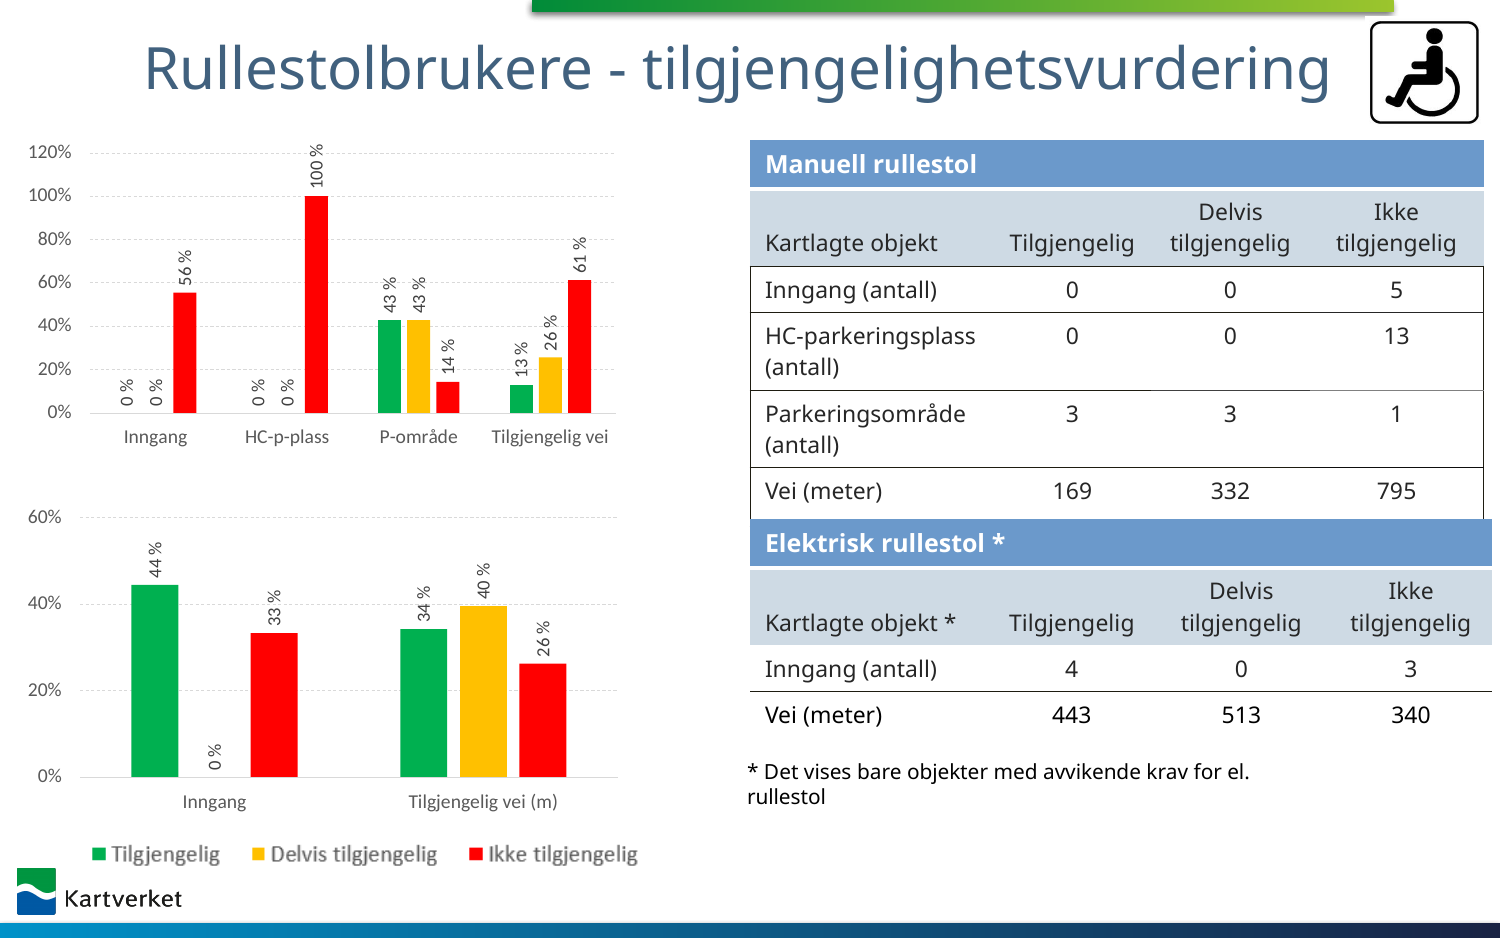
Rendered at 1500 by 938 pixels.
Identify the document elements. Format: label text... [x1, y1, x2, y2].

table_cell Tilgjengelig [994, 191, 1151, 266]
table_cell Kartlagte objekt [750, 191, 994, 266]
picture [20, 135, 629, 457]
table_cell Parkeringsområde (antall) [751, 391, 994, 467]
table_cell 513 [1153, 692, 1330, 738]
table_cell 0 [1153, 645, 1330, 691]
table_cell Tilgjengelig [991, 570, 1153, 645]
picture [1365, 16, 1484, 129]
table_cell 3 [1330, 645, 1492, 691]
table_cell 340 [1330, 692, 1492, 738]
table_cell 0 [994, 267, 1151, 312]
table_cell 5 [1310, 267, 1483, 312]
table_cell Delvis tilgjengelig [1153, 570, 1330, 645]
table_cell Vei (meter) [750, 692, 991, 738]
table_cell Kartlagte objekt * [750, 570, 991, 645]
table_cell 4 [991, 645, 1153, 691]
table_cell Vei (meter) [751, 468, 994, 519]
table_cell 169 [994, 468, 1151, 519]
table_cell 13 [1310, 313, 1483, 390]
table_cell Ikke tilgjengelig [1330, 570, 1492, 645]
picture [86, 838, 643, 870]
table_cell 0 [1151, 267, 1310, 312]
table_header Elektrisk rullestol * [750, 519, 1492, 566]
table_cell 3 [994, 391, 1151, 467]
text_box Rullestolbrukere - tilgjengelighetsvurdering [39, 12, 1348, 109]
table_cell Delvis tilgjengelig [1151, 191, 1310, 266]
text_box * Det vises bare objekter med avvikende krav for el. rullestol [732, 751, 1317, 816]
table_cell 3 [1151, 391, 1310, 467]
picture [20, 499, 630, 822]
table_cell 0 [994, 313, 1151, 390]
table_cell 795 [1310, 468, 1483, 519]
table_cell 332 [1151, 468, 1310, 519]
table_cell 443 [991, 692, 1153, 738]
table_cell 0 [1151, 313, 1310, 390]
table_cell HC-parkeringsplass (antall) [751, 313, 994, 390]
table_cell Inngang (antall) [750, 645, 991, 691]
table_cell 1 [1310, 391, 1483, 467]
table_cell Ikke tilgjengelig [1310, 191, 1484, 266]
table_cell Inngang (antall) [751, 267, 994, 312]
table_header Manuell rullestol [750, 140, 1484, 187]
